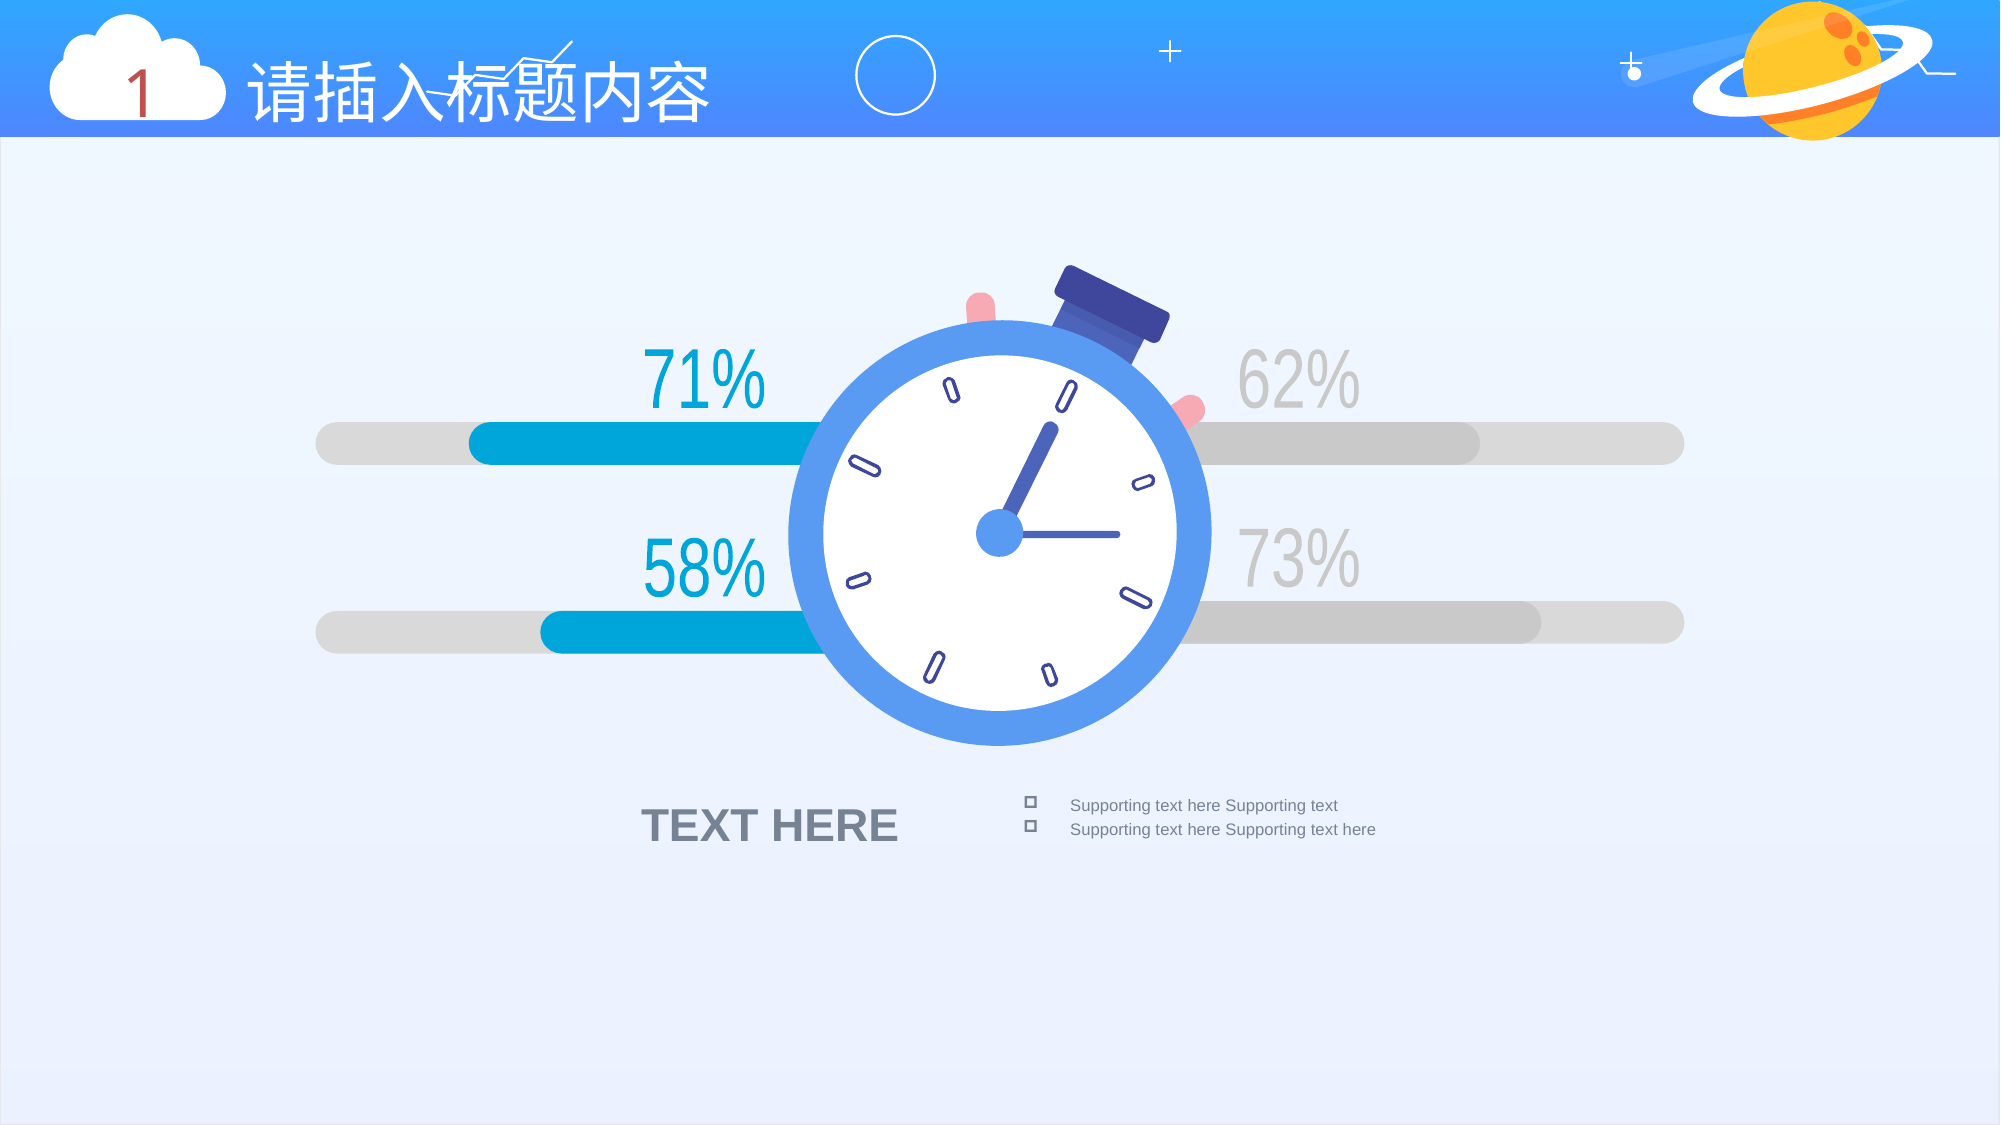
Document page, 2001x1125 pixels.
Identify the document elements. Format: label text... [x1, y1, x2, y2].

text_box [69, 14, 190, 43]
text_box 1 请插入标题内容 [49, 43, 786, 138]
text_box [315, 264, 1685, 861]
